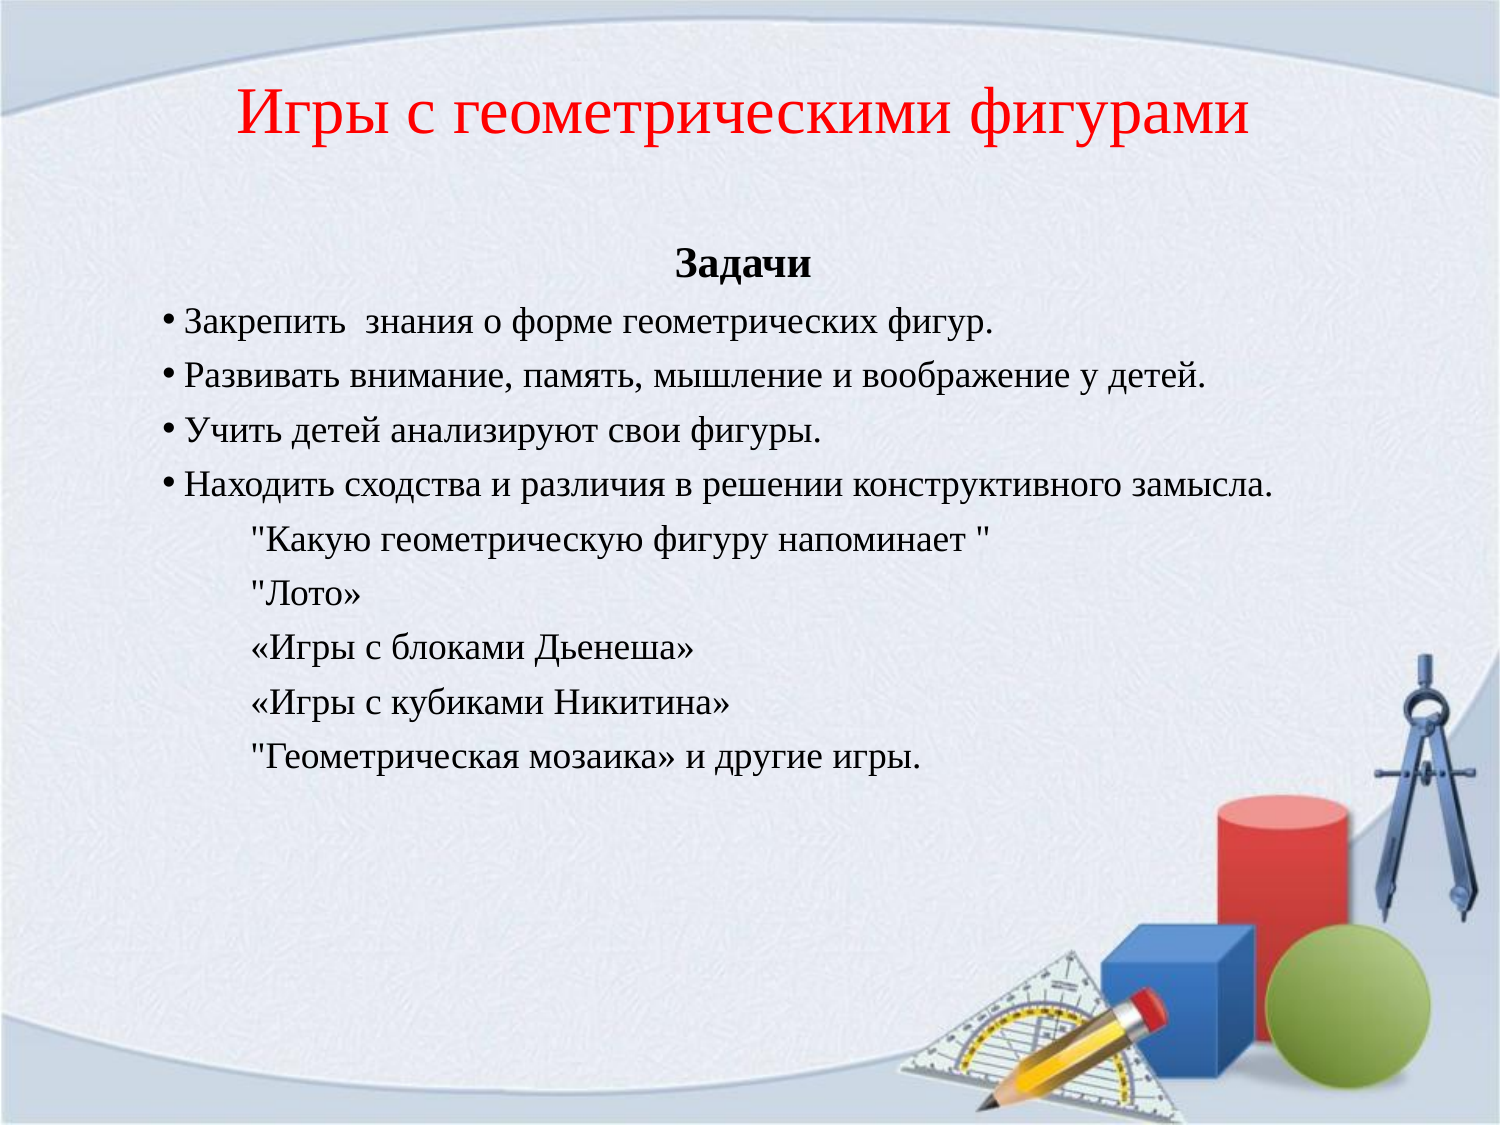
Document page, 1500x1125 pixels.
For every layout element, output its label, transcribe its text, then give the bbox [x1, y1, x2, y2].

text_box Задачи Закрепить знания о форме геометрических фигур. Развивать внимание, память, мышление и воображение у детей. Учить детей анализируют свои фигуры. Находить сходства и различия в решении конструктивного замысла. "Какую геометрическую фигуру напоминает " "Лото» «Игры с блоками Дьенеша» «Игры с кубиками Никитина» "Геометрическая мозаика» и другие игры. [147, 172, 1317, 838]
picture [0, 0, 1500, 1125]
text_box Игры с геометрическими фигурами [159, 30, 1329, 183]
